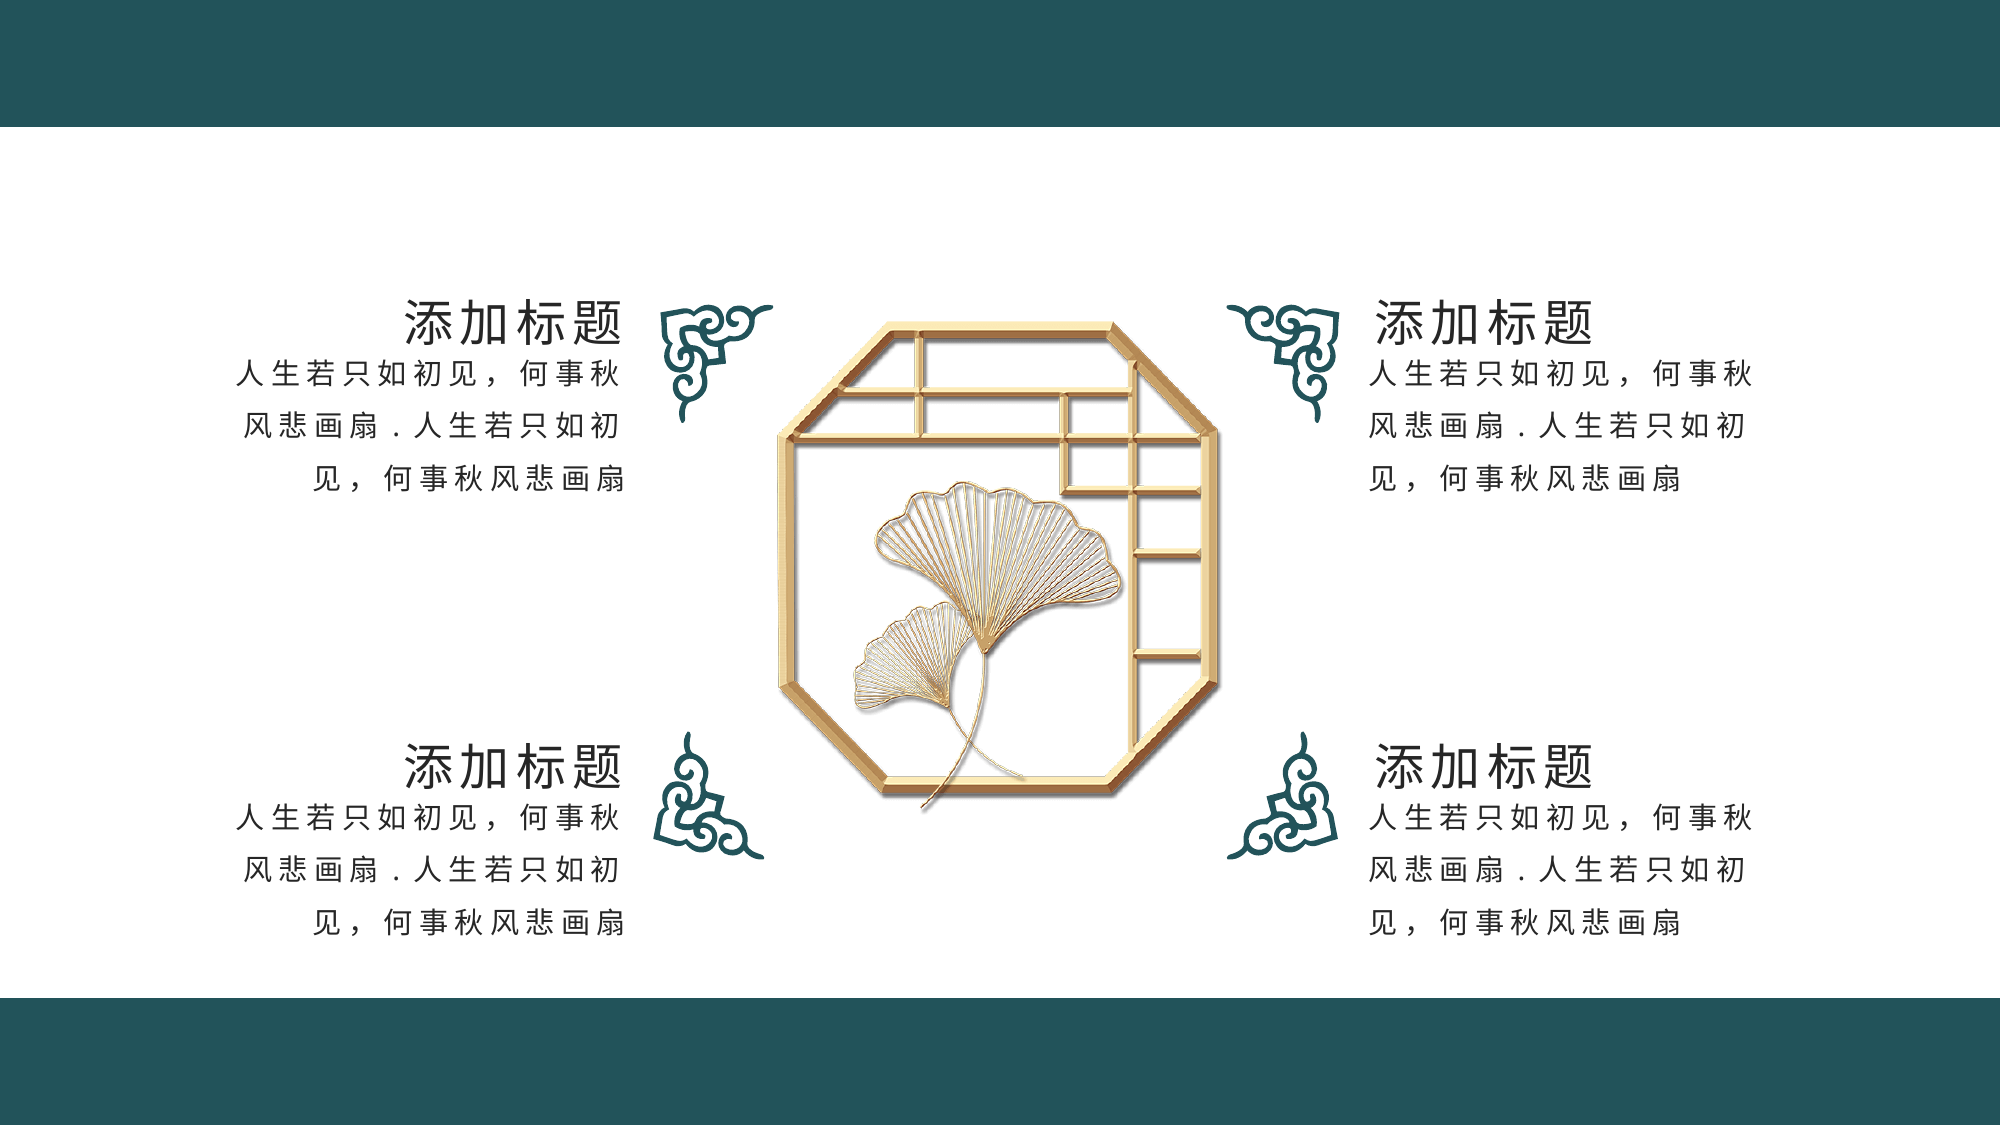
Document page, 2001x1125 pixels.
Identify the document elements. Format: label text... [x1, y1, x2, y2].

text_box 人生若只如初见，何事秋风悲画扇.人生若只如初见，何事秋风悲画扇 [1353, 774, 1799, 999]
text_box 人生若只如初见，何事秋风悲画扇.人生若只如初见，何事秋风悲画扇 [196, 774, 641, 999]
text_box [0, 126, 2000, 999]
text_box 人生若只如初见，何事秋风悲画扇.人生若只如初见，何事秋风悲画扇 [1353, 330, 1799, 555]
text_box [1226, 731, 1338, 860]
text_box [664, 304, 774, 423]
picture [777, 321, 1223, 815]
text_box 添加标题 [1359, 283, 1650, 330]
text_box [1226, 304, 1340, 423]
text_box 添加标题 [1359, 727, 1650, 774]
text_box [653, 731, 765, 860]
text_box 人生若只如初见，何事秋风悲画扇.人生若只如初见，何事秋风悲画扇 [196, 330, 641, 555]
text_box 添加标题 [388, 283, 679, 359]
text_box 添加标题 [388, 727, 679, 803]
